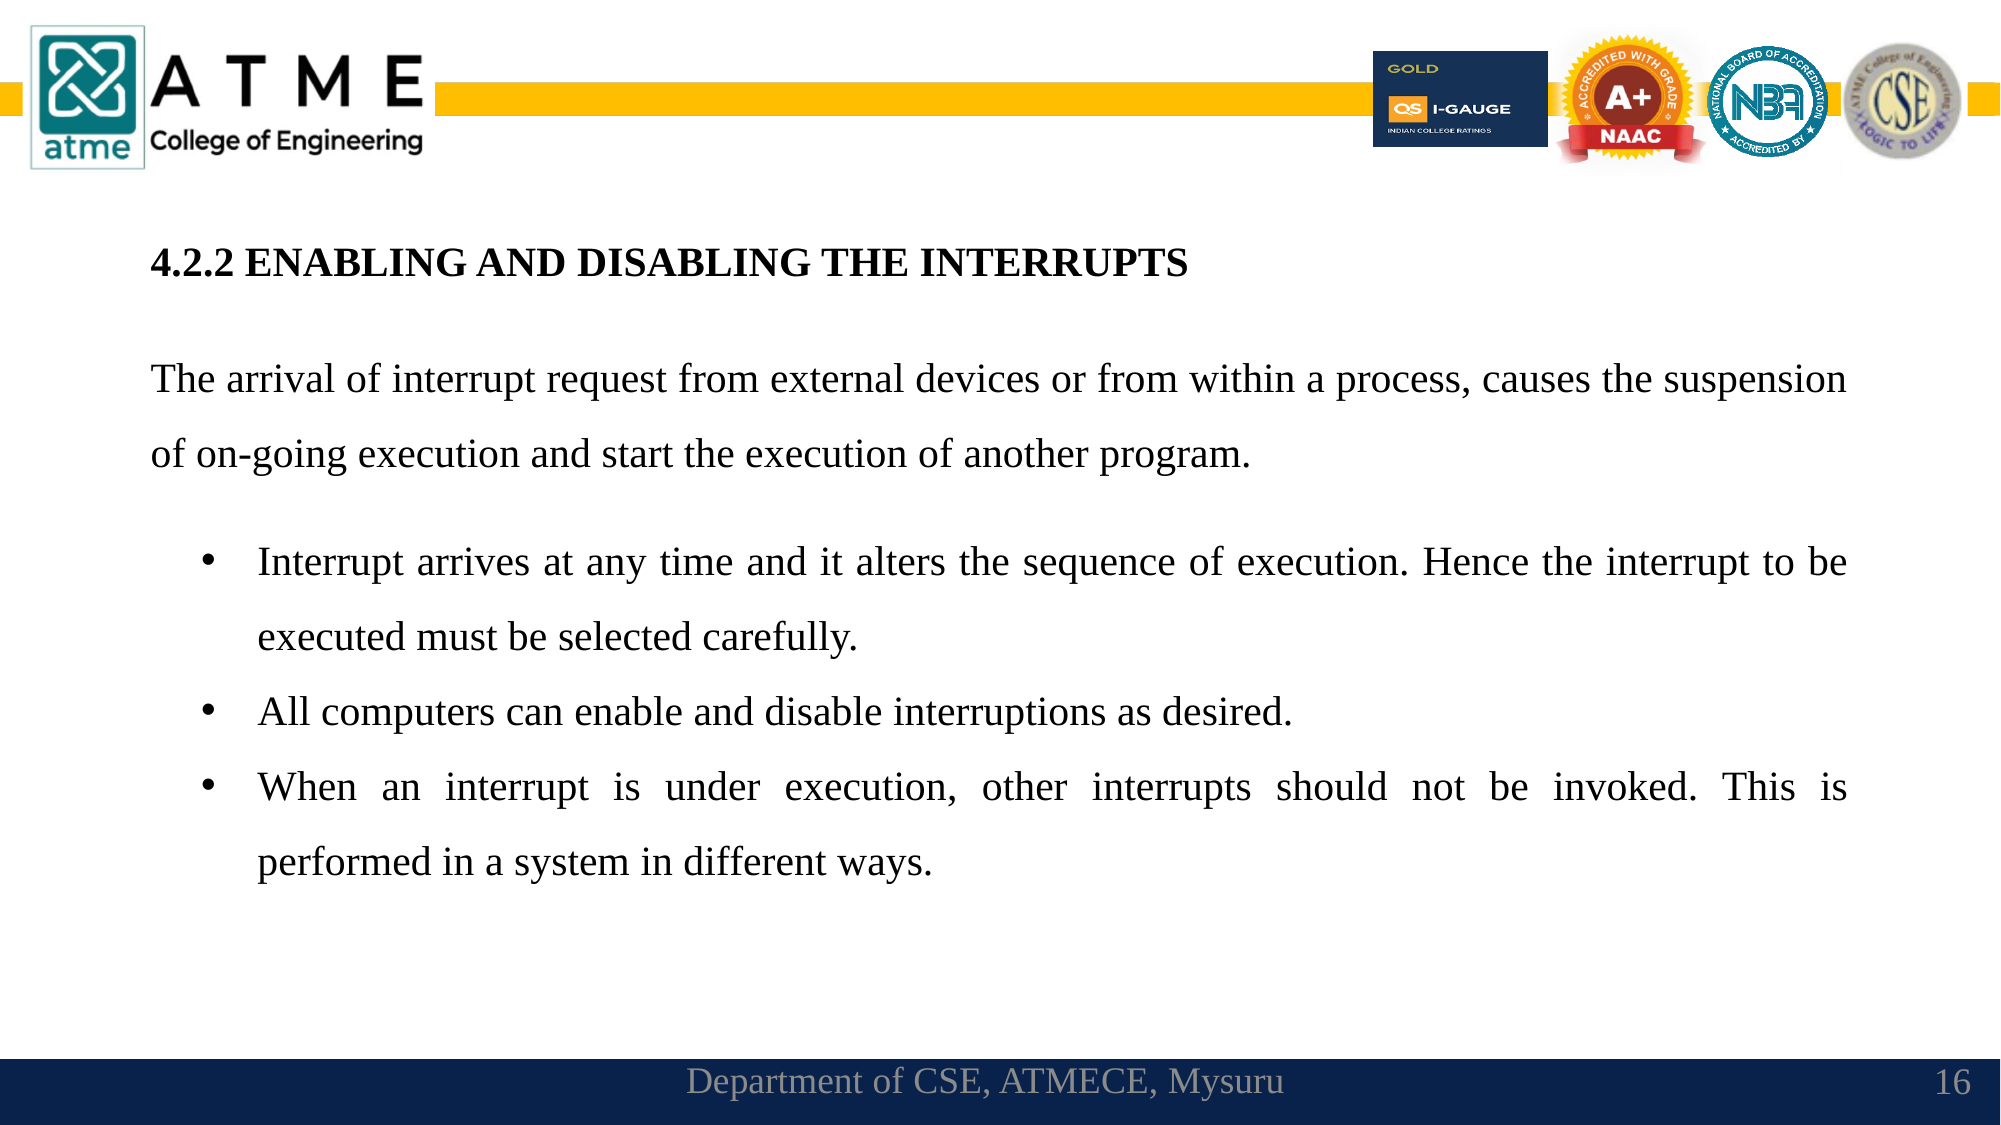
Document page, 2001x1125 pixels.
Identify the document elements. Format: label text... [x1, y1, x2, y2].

slide_number 16 [1511, 1057, 1972, 1103]
picture [1840, 26, 1968, 176]
footer Department of CSE, ATMECE, Mysuru [501, 1056, 1470, 1102]
picture [22, 15, 435, 178]
text_box The arrival of interrupt request from external devices or from within a process, causes the suspension of on-going execution and start the execution of another program. [135, 318, 1865, 483]
picture [1373, 20, 1828, 180]
picture [0, 1059, 2001, 1125]
text_box Interrupt arrives at any time and it alters the sequence of execution. Hence the interrupt to be executed must be selected carefully. All computers can enable and disable interruptions as desired. When an interrupt is under execution, other interrupts should not be invoked. This is performed in a system in different ways. [186, 501, 1865, 892]
text_box 4.2.2 ENABLING AND DISABLING THE INTERRUPTS [135, 227, 1225, 293]
